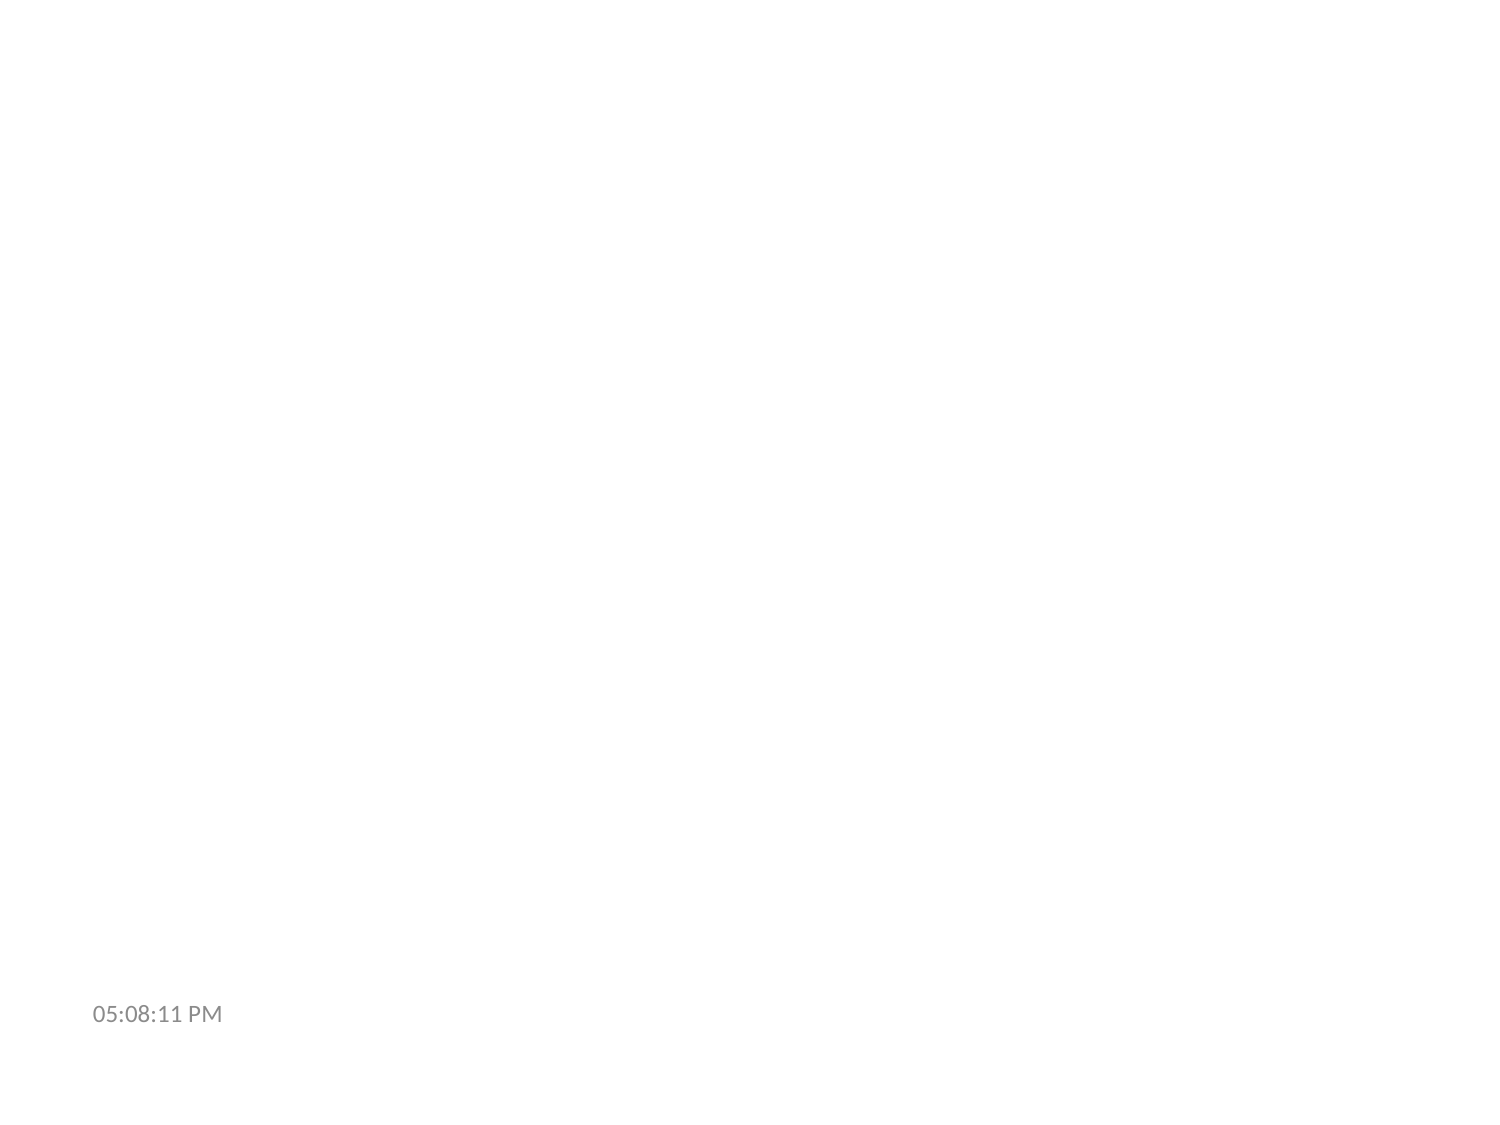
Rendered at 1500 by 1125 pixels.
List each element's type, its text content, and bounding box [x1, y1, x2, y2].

text_box 3:35:09 PM [77, 982, 428, 1043]
